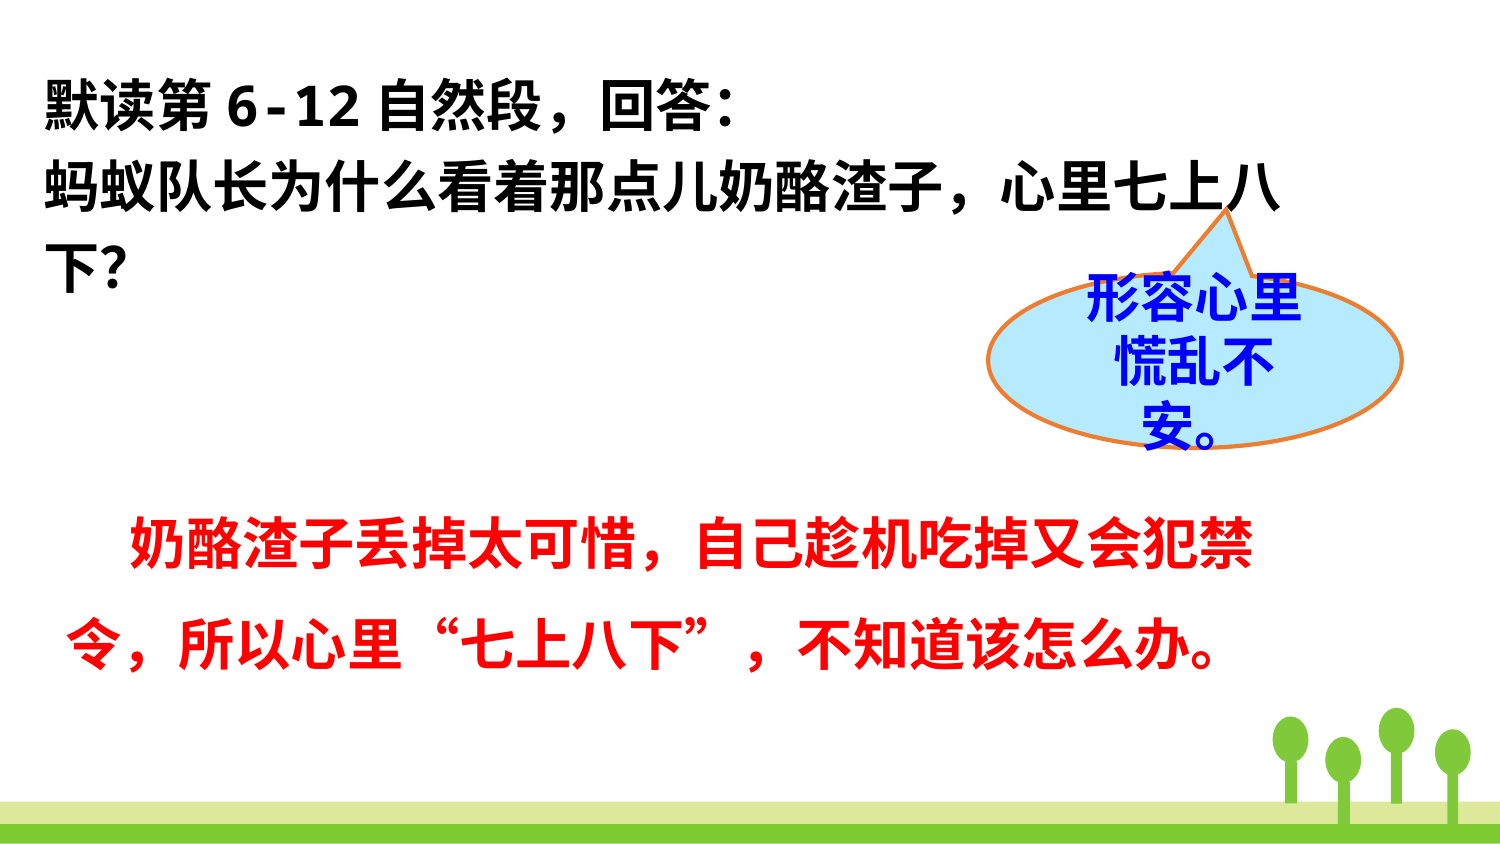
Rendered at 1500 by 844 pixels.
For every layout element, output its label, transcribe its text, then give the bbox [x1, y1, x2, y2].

text_box 形容心里慌乱不安。 [987, 207, 1403, 449]
text_box 默读第6-12自然段，回答： 蚂蚁队长为什么看着那点儿奶酪渣子，心里七上八下？ [32, 50, 1392, 305]
text_box 奶酪渣子丢掉太可惜，自己趁机吃掉又会犯禁令，所以心里“七上八下”，不知道该怎么办。 [54, 468, 1346, 683]
picture [0, 0, 1500, 801]
